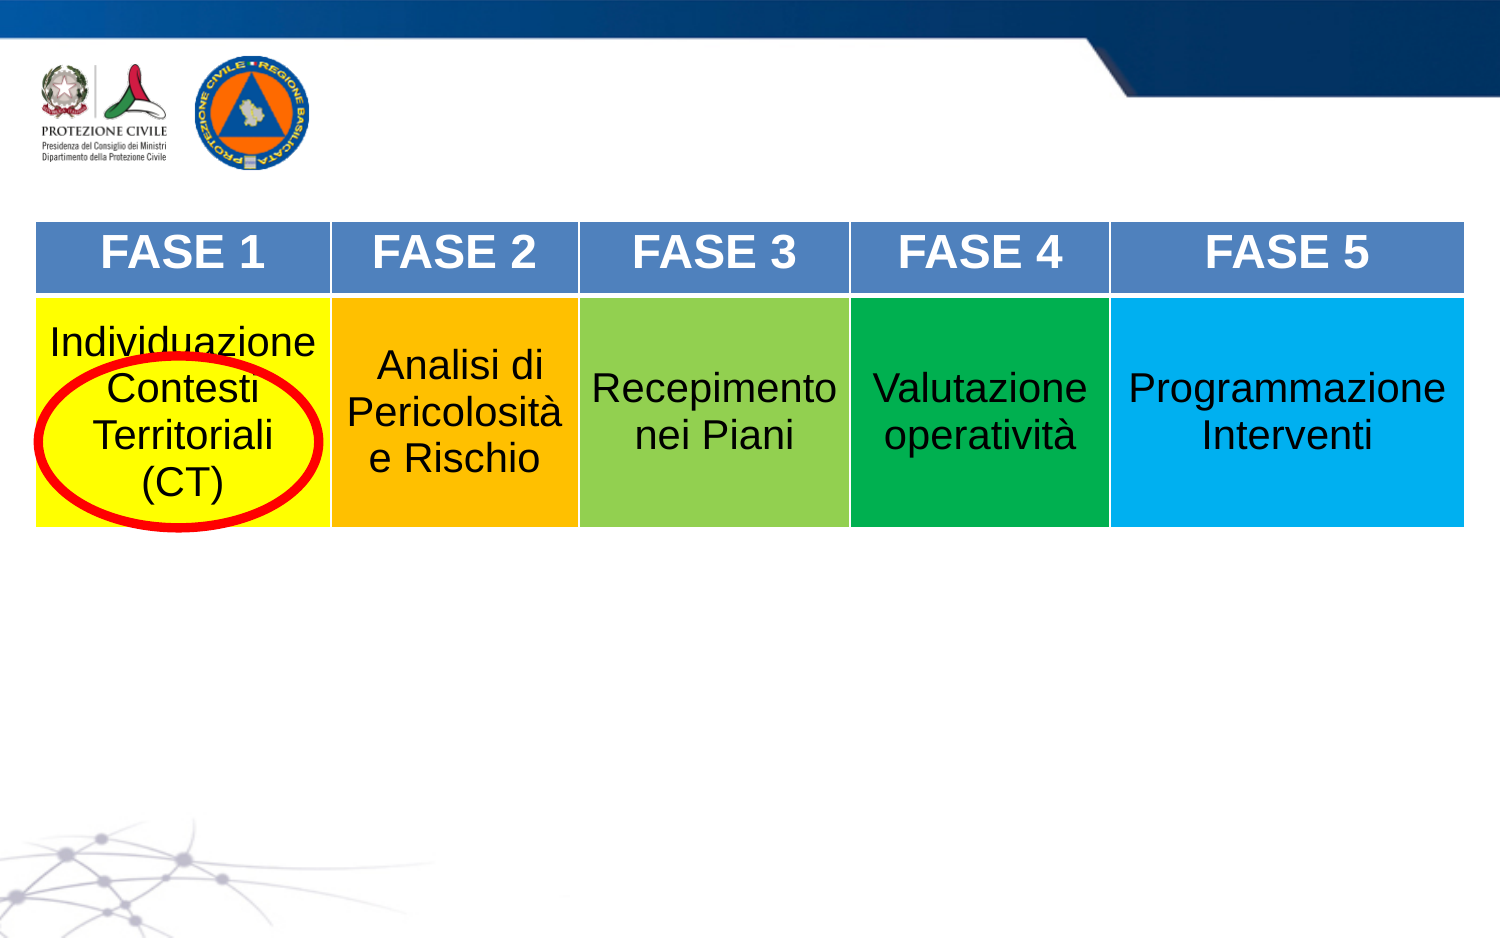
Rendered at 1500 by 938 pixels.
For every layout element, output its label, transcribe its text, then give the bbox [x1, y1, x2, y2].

picture [0, 0, 1500, 938]
text_box [36, 353, 321, 530]
table_header FASE 2 [332, 222, 578, 293]
table_cell Valutazione operatività [851, 298, 1109, 527]
table_header FASE 5 [1111, 222, 1464, 293]
table_header FASE 3 [580, 222, 849, 293]
table_cell Recepimento nei Piani [580, 298, 849, 527]
table_header FASE 1 [36, 222, 330, 293]
table_cell Individuazione Contesti Territoriali (CT) [36, 298, 330, 527]
table_cell Analisi di Pericolosità e Rischio [332, 298, 578, 527]
table_header FASE 4 [851, 222, 1109, 293]
table_cell Programmazione Interventi [1111, 298, 1464, 527]
